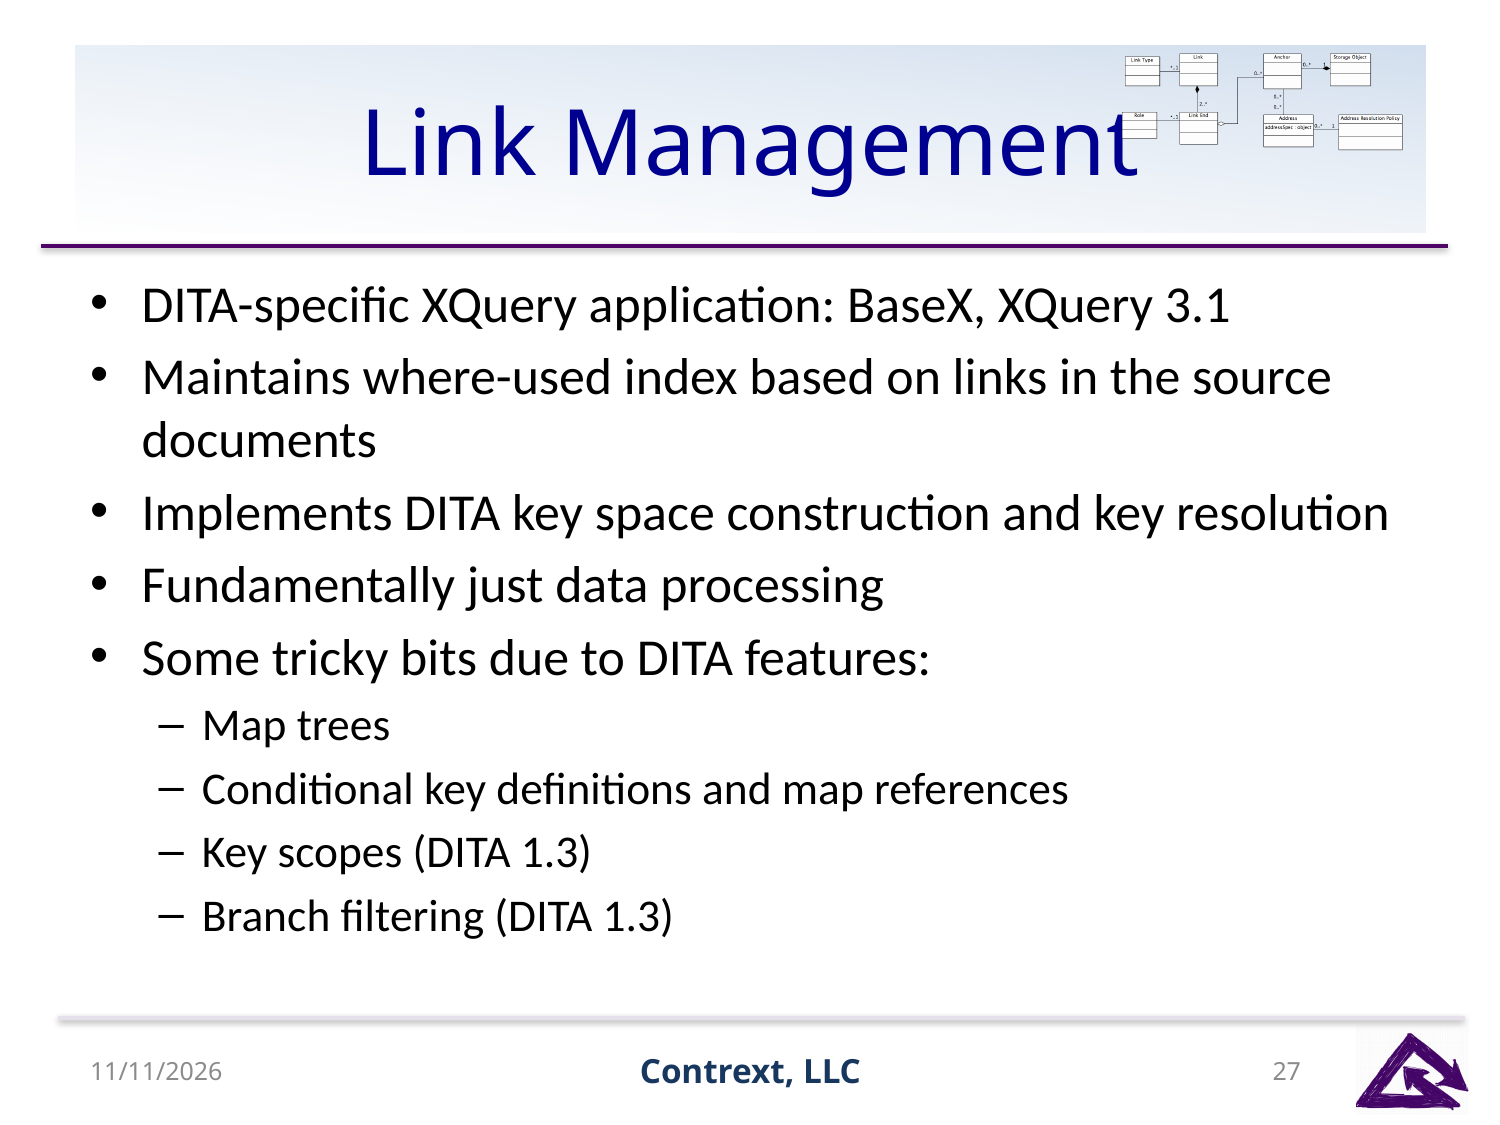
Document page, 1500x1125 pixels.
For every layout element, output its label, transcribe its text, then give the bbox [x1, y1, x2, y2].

slide_number 27 [1074, 1042, 1316, 1103]
picture [1356, 1025, 1469, 1115]
title Link Management [75, 45, 1425, 233]
picture [1116, 39, 1426, 164]
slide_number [75, 1042, 425, 1103]
list DITA-specific XQuery application: BaseX, XQuery 3.1 Maintains where-used index based on links in the source documents Implements DITA key space construction and key resolution Fundamentally just data processing Some tricky bits due to DITA features: Map trees Conditional key definitions and map references Key scopes (DITA 1.3) Branch filtering (DITA 1.3) [75, 262, 1425, 1005]
footer Contrext, LLC [471, 1042, 1030, 1103]
